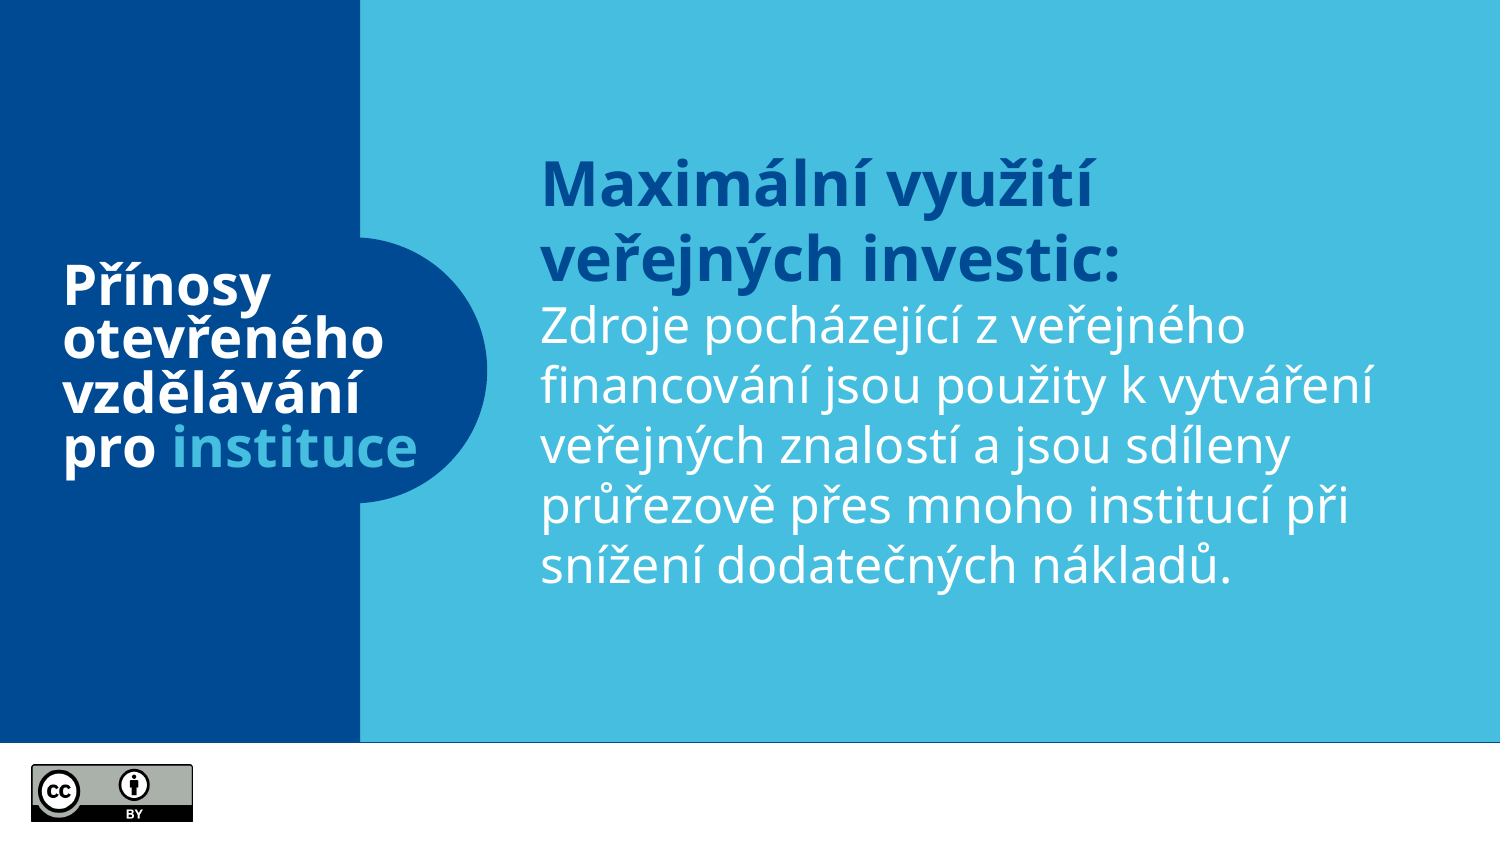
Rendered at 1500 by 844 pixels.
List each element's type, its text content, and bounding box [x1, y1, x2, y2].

text_box Přínosy otevřeného vzdělávání pro instituce [47, 246, 462, 493]
text_box [462, 292, 488, 448]
text_box [0, 0, 361, 742]
text_box [300, 493, 405, 504]
text_box Maximální využití veřejných investic: Zdroje pocházející z veřejného financování jsou použity k vytváření veřejných znalostí a jsou sdíleny průřezově přes mnoho institucí při snížení dodatečných nákladů. [525, 128, 1408, 609]
picture [31, 764, 193, 822]
text_box [0, 750, 1500, 844]
text_box [304, 237, 401, 246]
